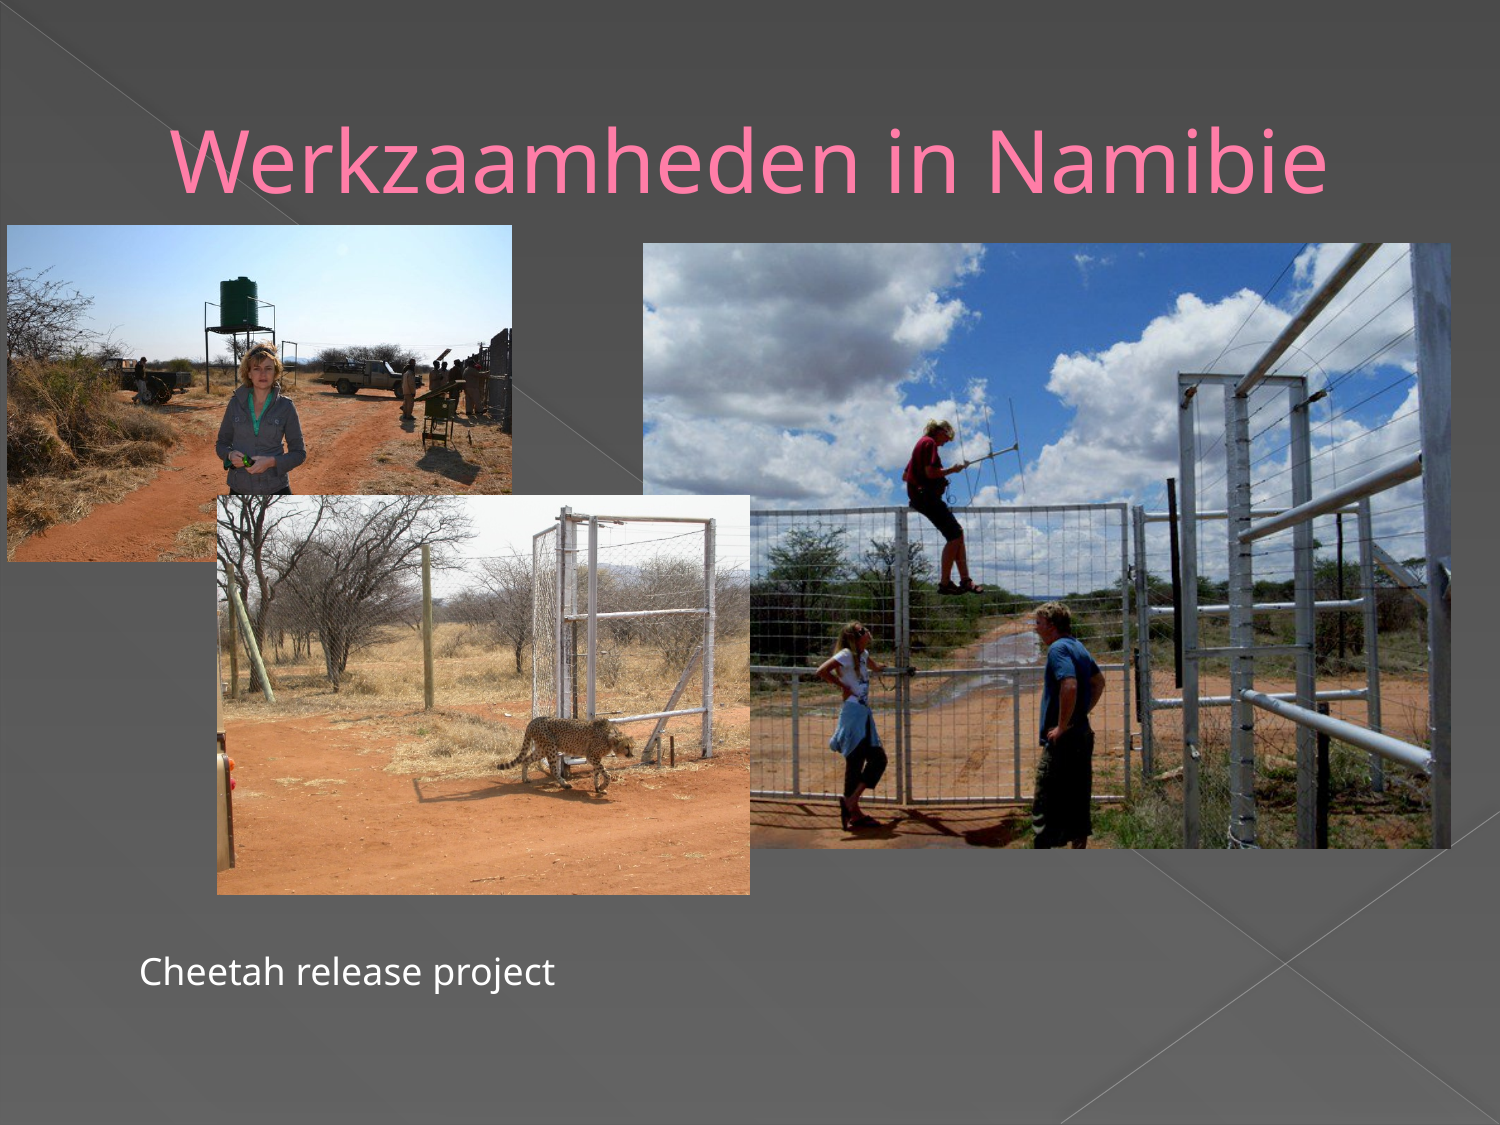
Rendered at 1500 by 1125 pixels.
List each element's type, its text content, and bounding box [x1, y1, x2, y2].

title Werkzaamheden in Namibie [75, 43, 1425, 274]
text_box Cheetah release project [123, 940, 1010, 1001]
picture [217, 243, 1452, 895]
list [7, 225, 512, 562]
